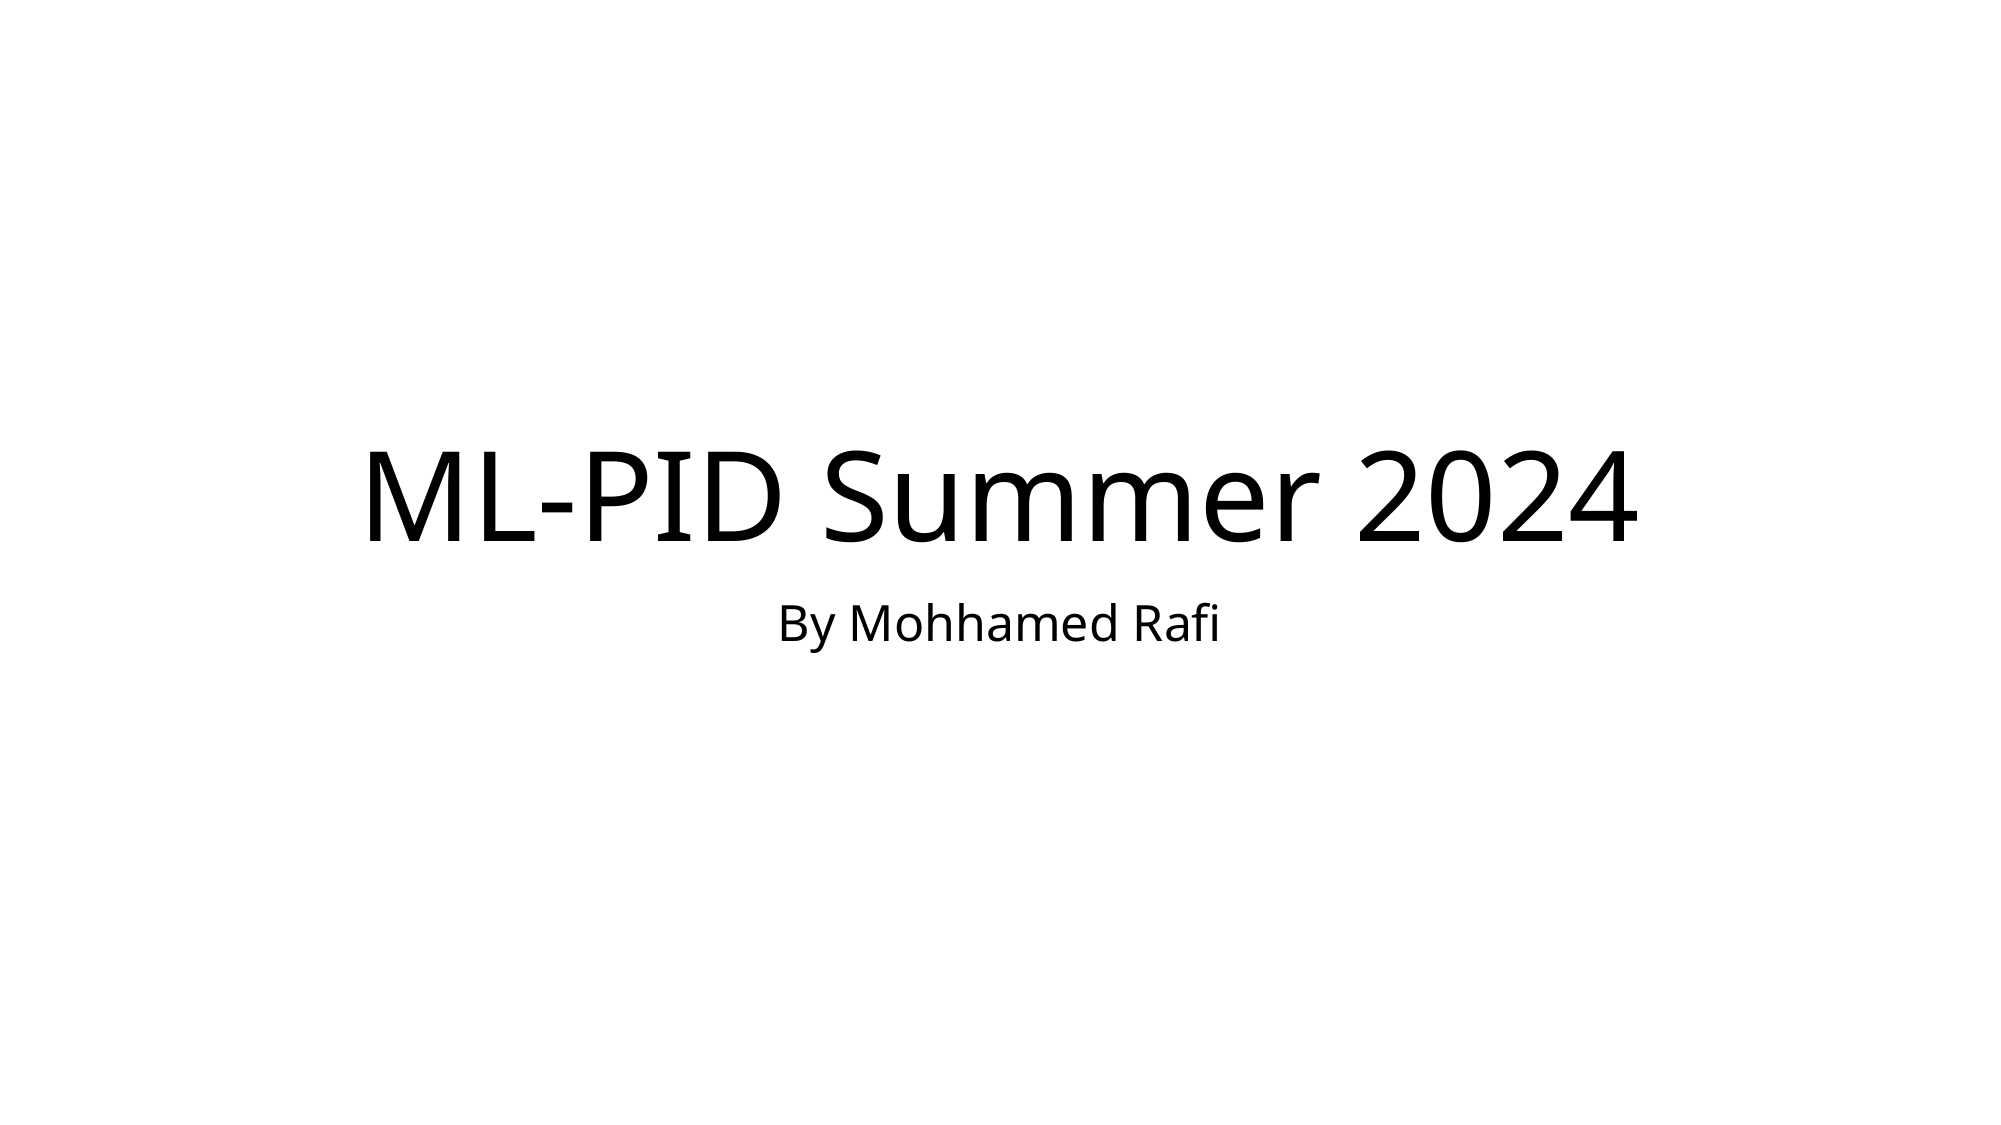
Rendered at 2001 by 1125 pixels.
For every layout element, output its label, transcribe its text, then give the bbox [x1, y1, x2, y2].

title ML-PID Summer 2024 [249, 184, 1750, 576]
subtitle By Mohhamed Rafi [249, 590, 1750, 863]
